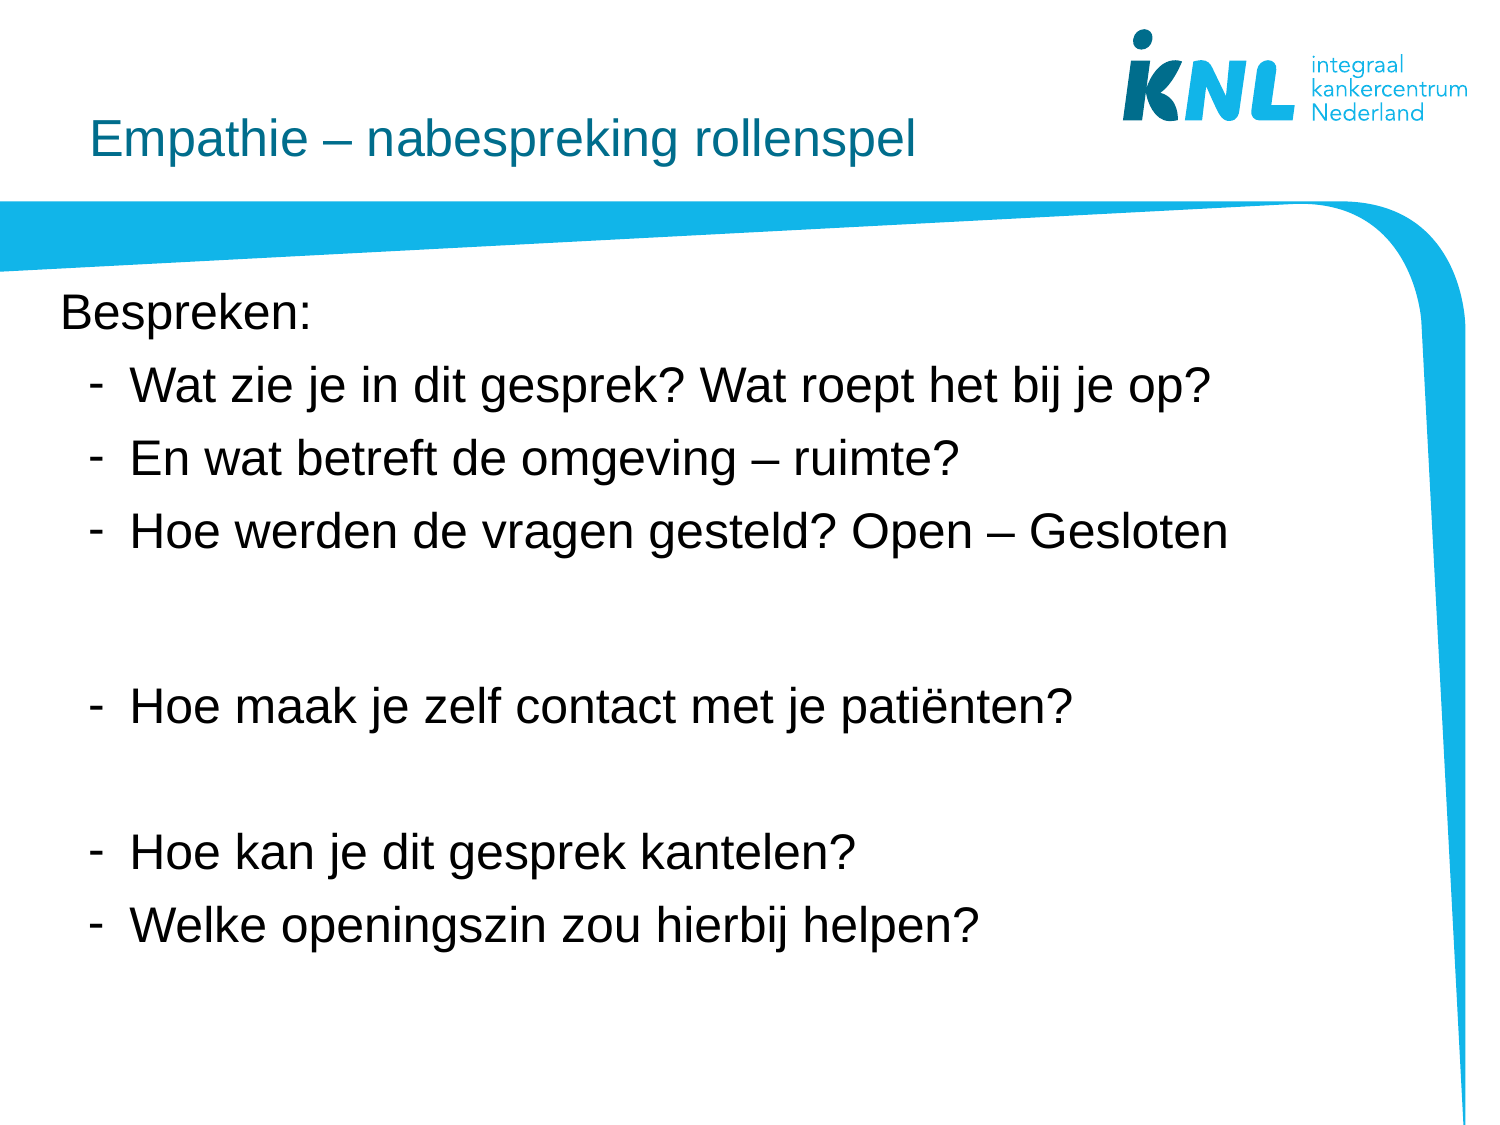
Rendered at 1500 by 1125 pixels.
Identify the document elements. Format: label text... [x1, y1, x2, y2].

title Empathie – nabespreking rollenspel [77, 42, 1075, 168]
list Bespreken: Wat zie je in dit gesprek? Wat roept het bij je op? En wat betreft de omgeving – ruimte? Hoe werden de vragen gesteld? Open – Gesloten Hoe maak je zelf contact met je patiënten? Hoe kan je dit gesprek kantelen? Welke openingszin zou hierbij helpen? [47, 266, 1312, 999]
